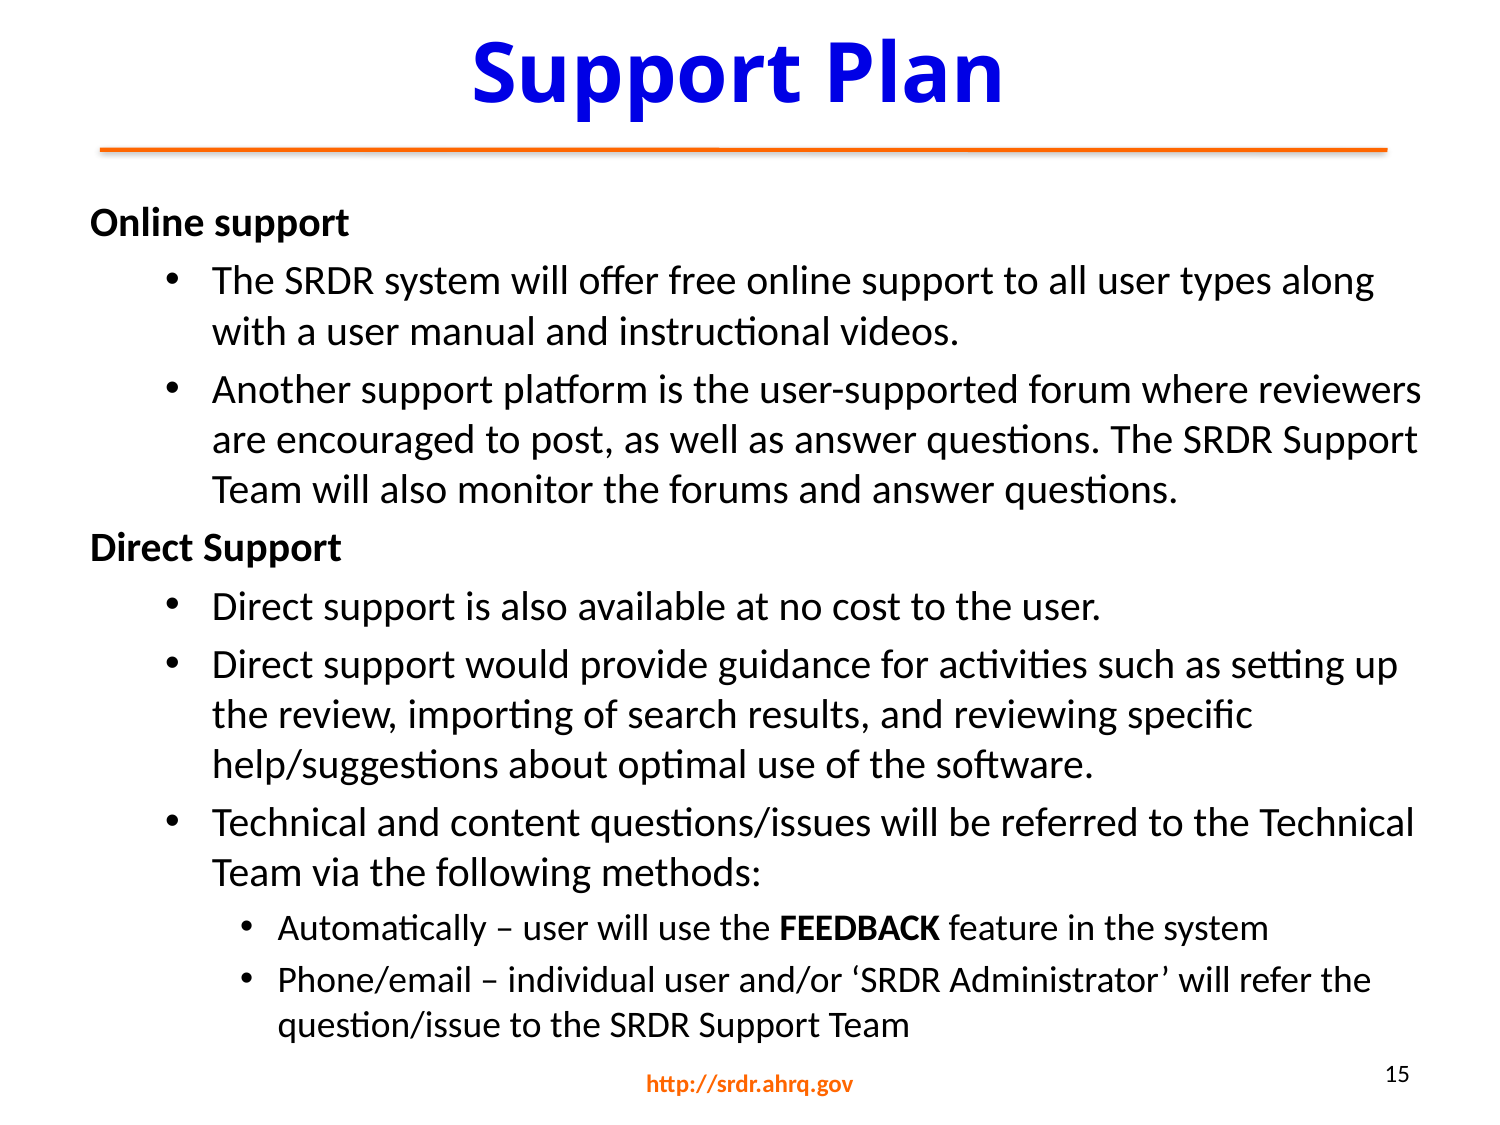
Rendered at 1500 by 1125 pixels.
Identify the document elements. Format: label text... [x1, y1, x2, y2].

slide_number 15 [1074, 1042, 1425, 1103]
list Online support The SRDR system will offer free online support to all user types along with a user manual and instructional videos. Another support platform is the user-supported forum where reviewers are encouraged to post, as well as answer questions. The SRDR Support Team will also monitor the forums and answer questions. Direct Support Direct support is also available at no cost to the user. Direct support would provide guidance for activities such as setting up the review, importing of search results, and reviewing specific help/suggestions about optimal use of the software. Technical and content questions/issues will be referred to the Technical Team via the following methods: Automatically – user will use the FEEDBACK feature in the system Phone/email – individual user and/or ‘SRDR Administrator’ will refer the question/issue to the SRDR Support Team [75, 187, 1450, 1050]
title Support Plan [75, 0, 1425, 163]
text_box http://srdr.ahrq.gov [512, 1052, 988, 1113]
